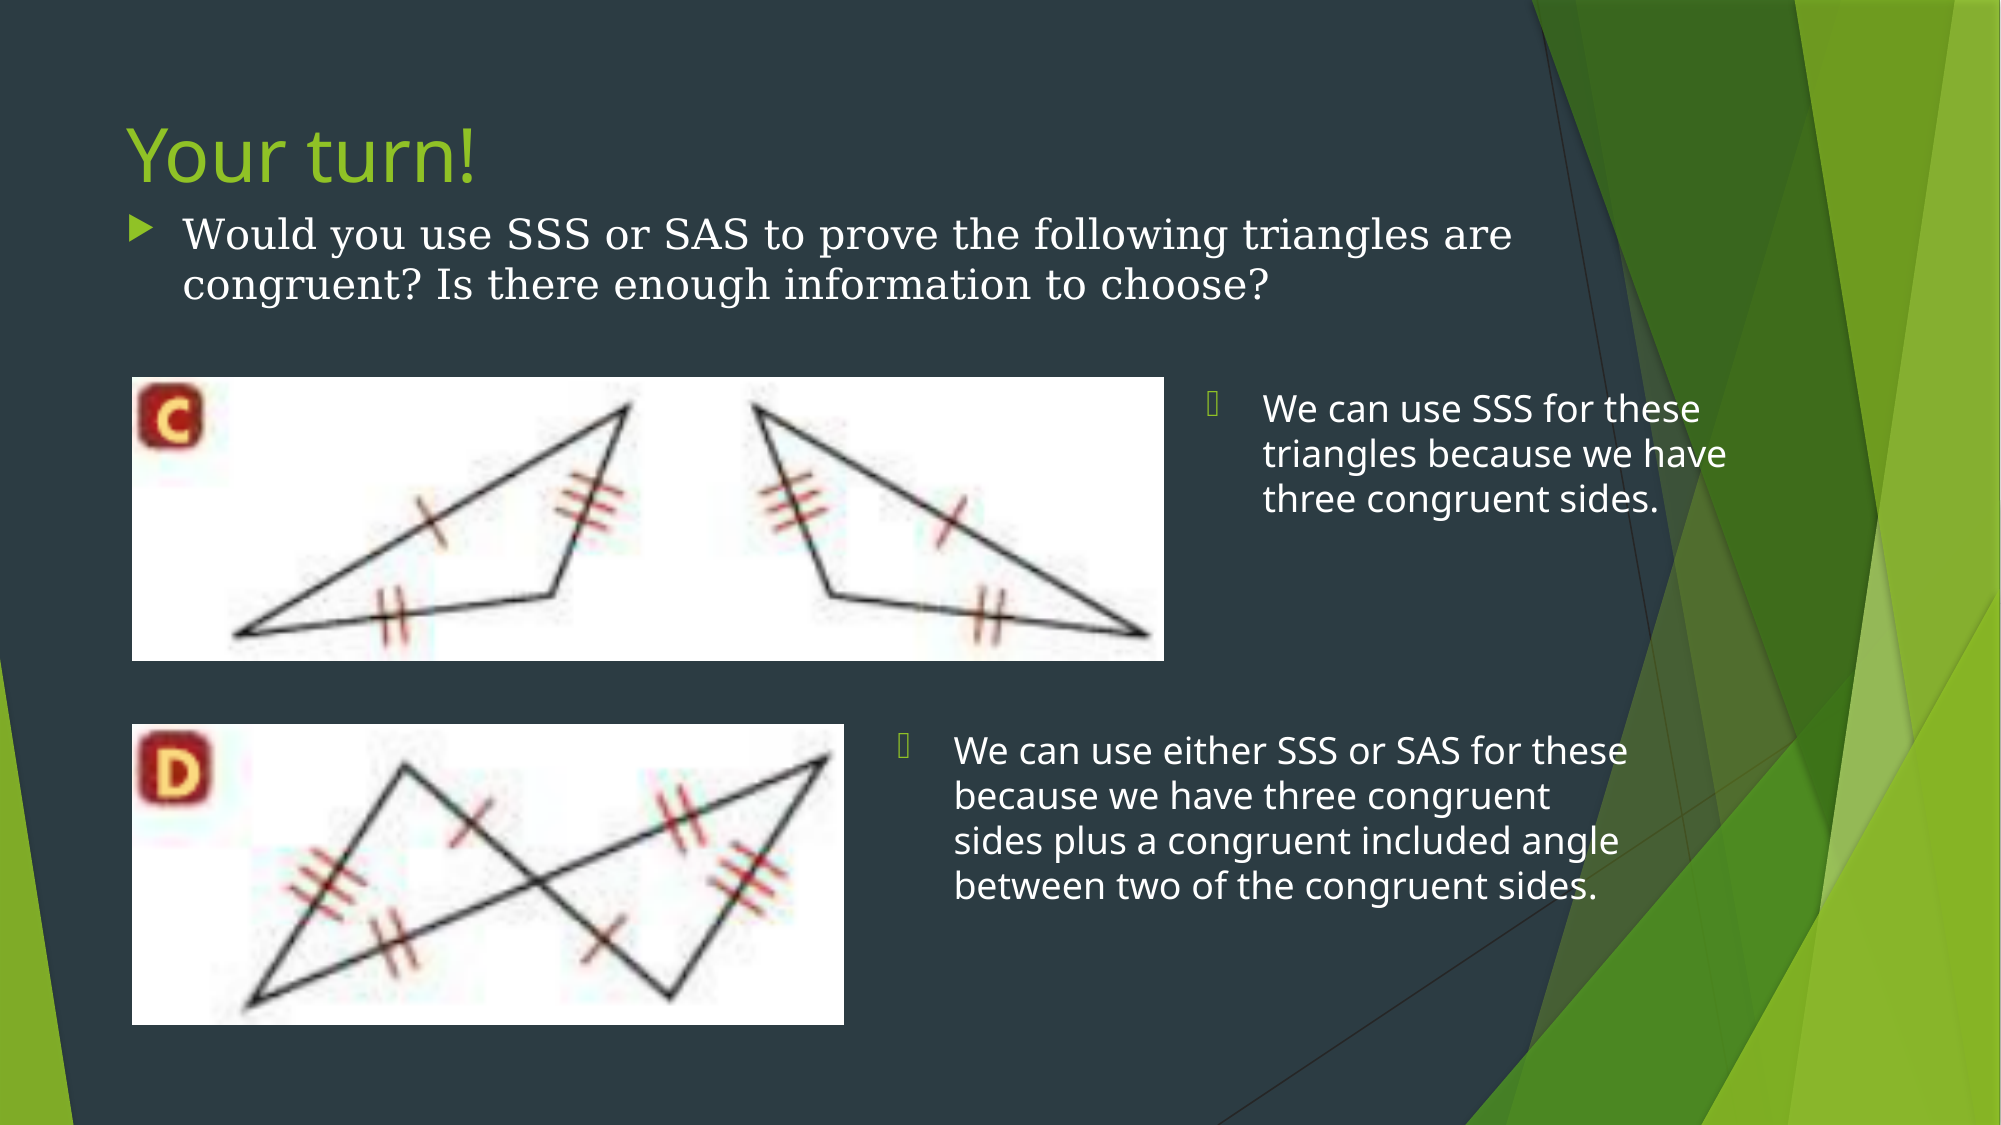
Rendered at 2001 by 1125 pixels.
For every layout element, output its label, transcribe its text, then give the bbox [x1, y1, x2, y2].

picture [132, 377, 1165, 662]
title Your turn! [111, 99, 1522, 200]
list Would you use SSS or SAS to prove the following triangles are congruent? Is there enough information to choose? [111, 200, 1542, 344]
text_box We can use SSS for these triangles because we have three congruent sides. [1191, 377, 1778, 528]
text_box We can use either SSS or SAS for these because we have three congruent sides plus a congruent included angle between two of the congruent sides. [882, 719, 1666, 915]
picture [132, 724, 844, 1026]
